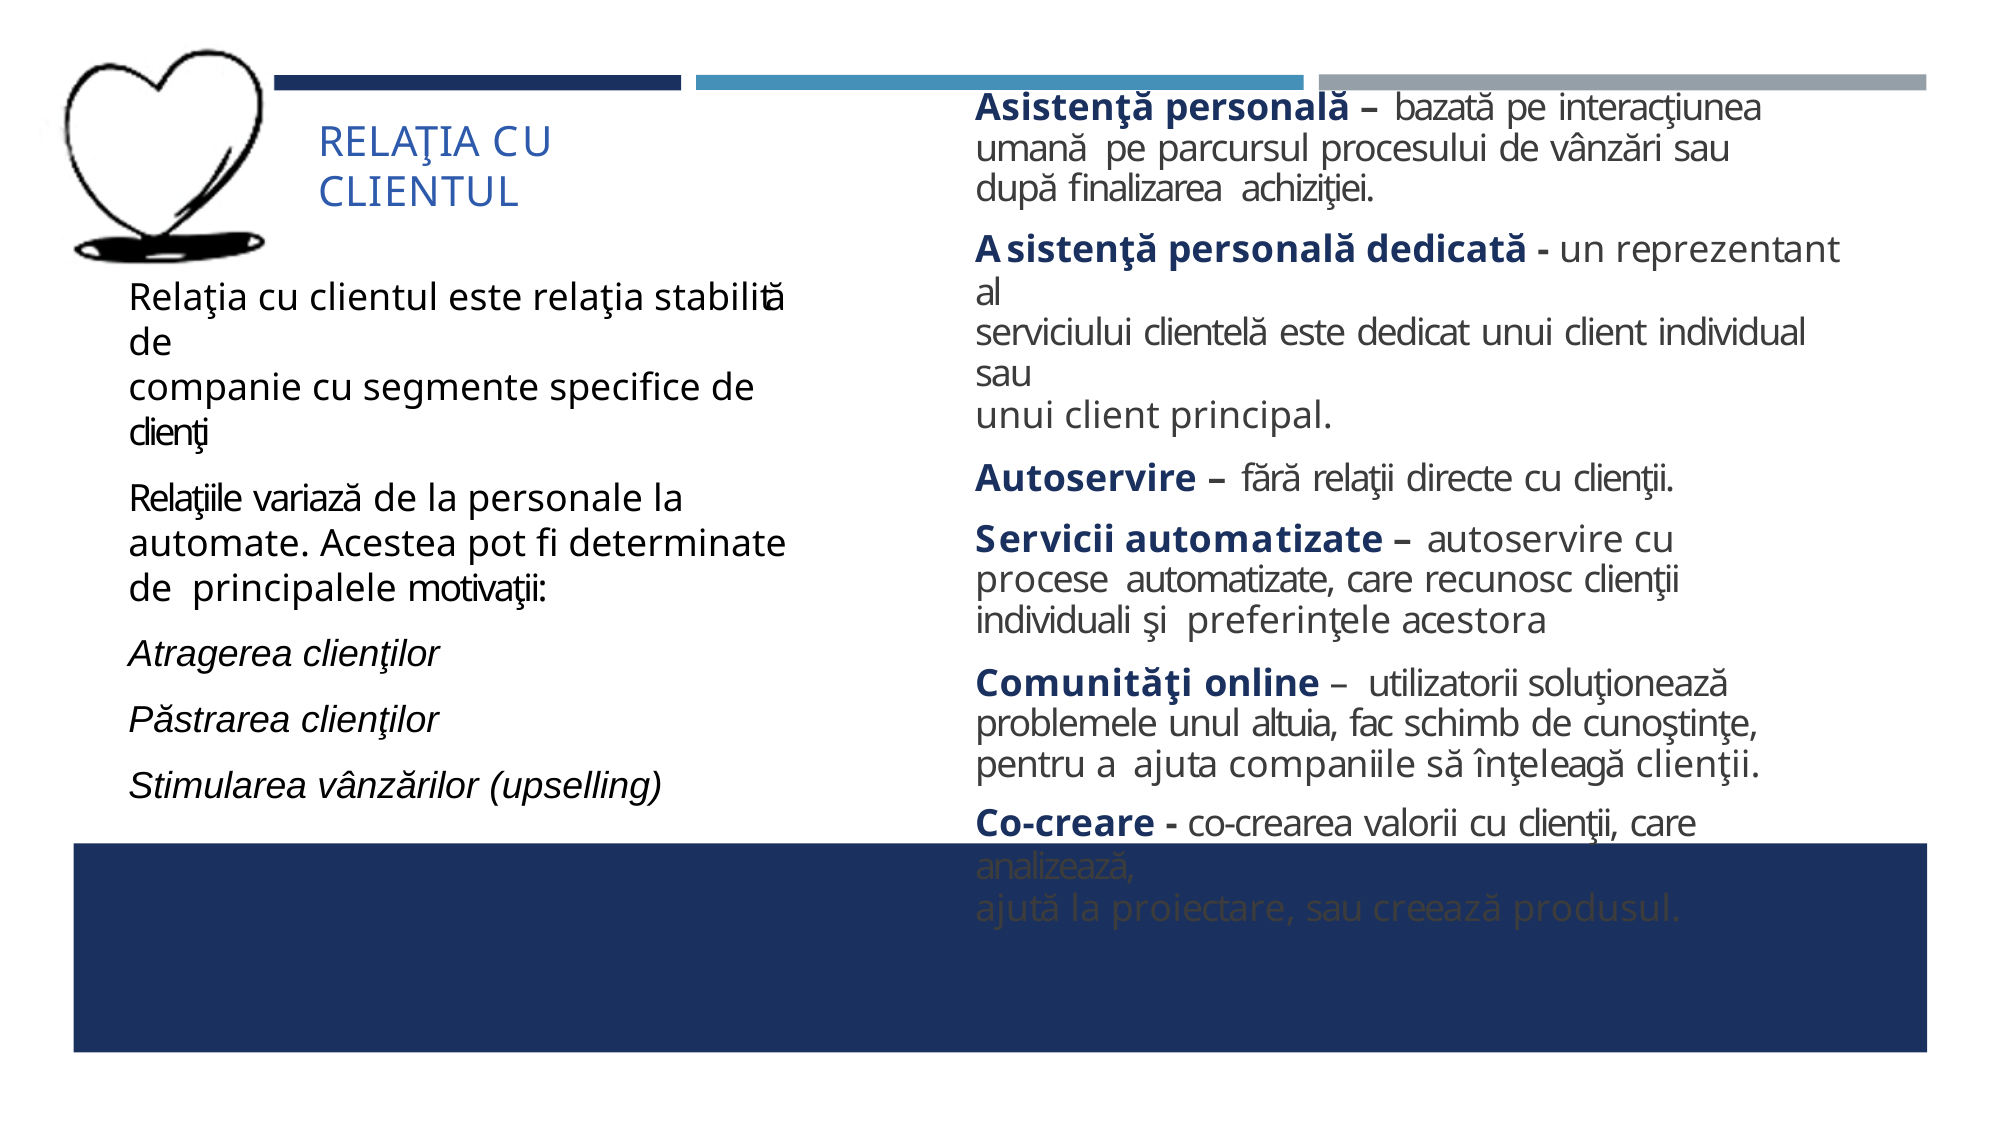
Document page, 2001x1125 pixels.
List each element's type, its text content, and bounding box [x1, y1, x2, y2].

title Asistenţă personală – bazată pe interacţiunea umană pe parcursul procesului de vânzări sau după finalizarea achiziţiei. [973, 81, 1819, 224]
picture [39, 42, 277, 280]
text_box Relaţia cu clientul este relaţia stabilită de companie cu segmente specifice de clienţi Relaţiile variază de la personale la automate. Acestea pot fi determinate de principalele motivaţii: Atragerea clienţilor Păstrarea clienţilor Stimularea vânzărilor (upselling) [126, 270, 833, 807]
text_box RELAŢIA CU CLIENTUL [316, 112, 749, 215]
text_box Asistenţă personală dedicată - un reprezentant al serviciului clientelă este dedicat unui client individual sau unui client principal. Autoservire – fără relaţii directe cu clienţii. Servicii automatizate – autoservire cu procese automatizate, care recunosc clienţii individuali şi preferinţele acestora Comunităţi online – utilizatorii soluţionează problemele unul altuia, fac schimb de cunoştinţe, pentru a ajuta companiile să înţeleagă clienţii. Co-creare - co-crearea valorii cu clienţii, care analizează, ajută la proiectare, sau creează produsul. [972, 224, 1852, 930]
